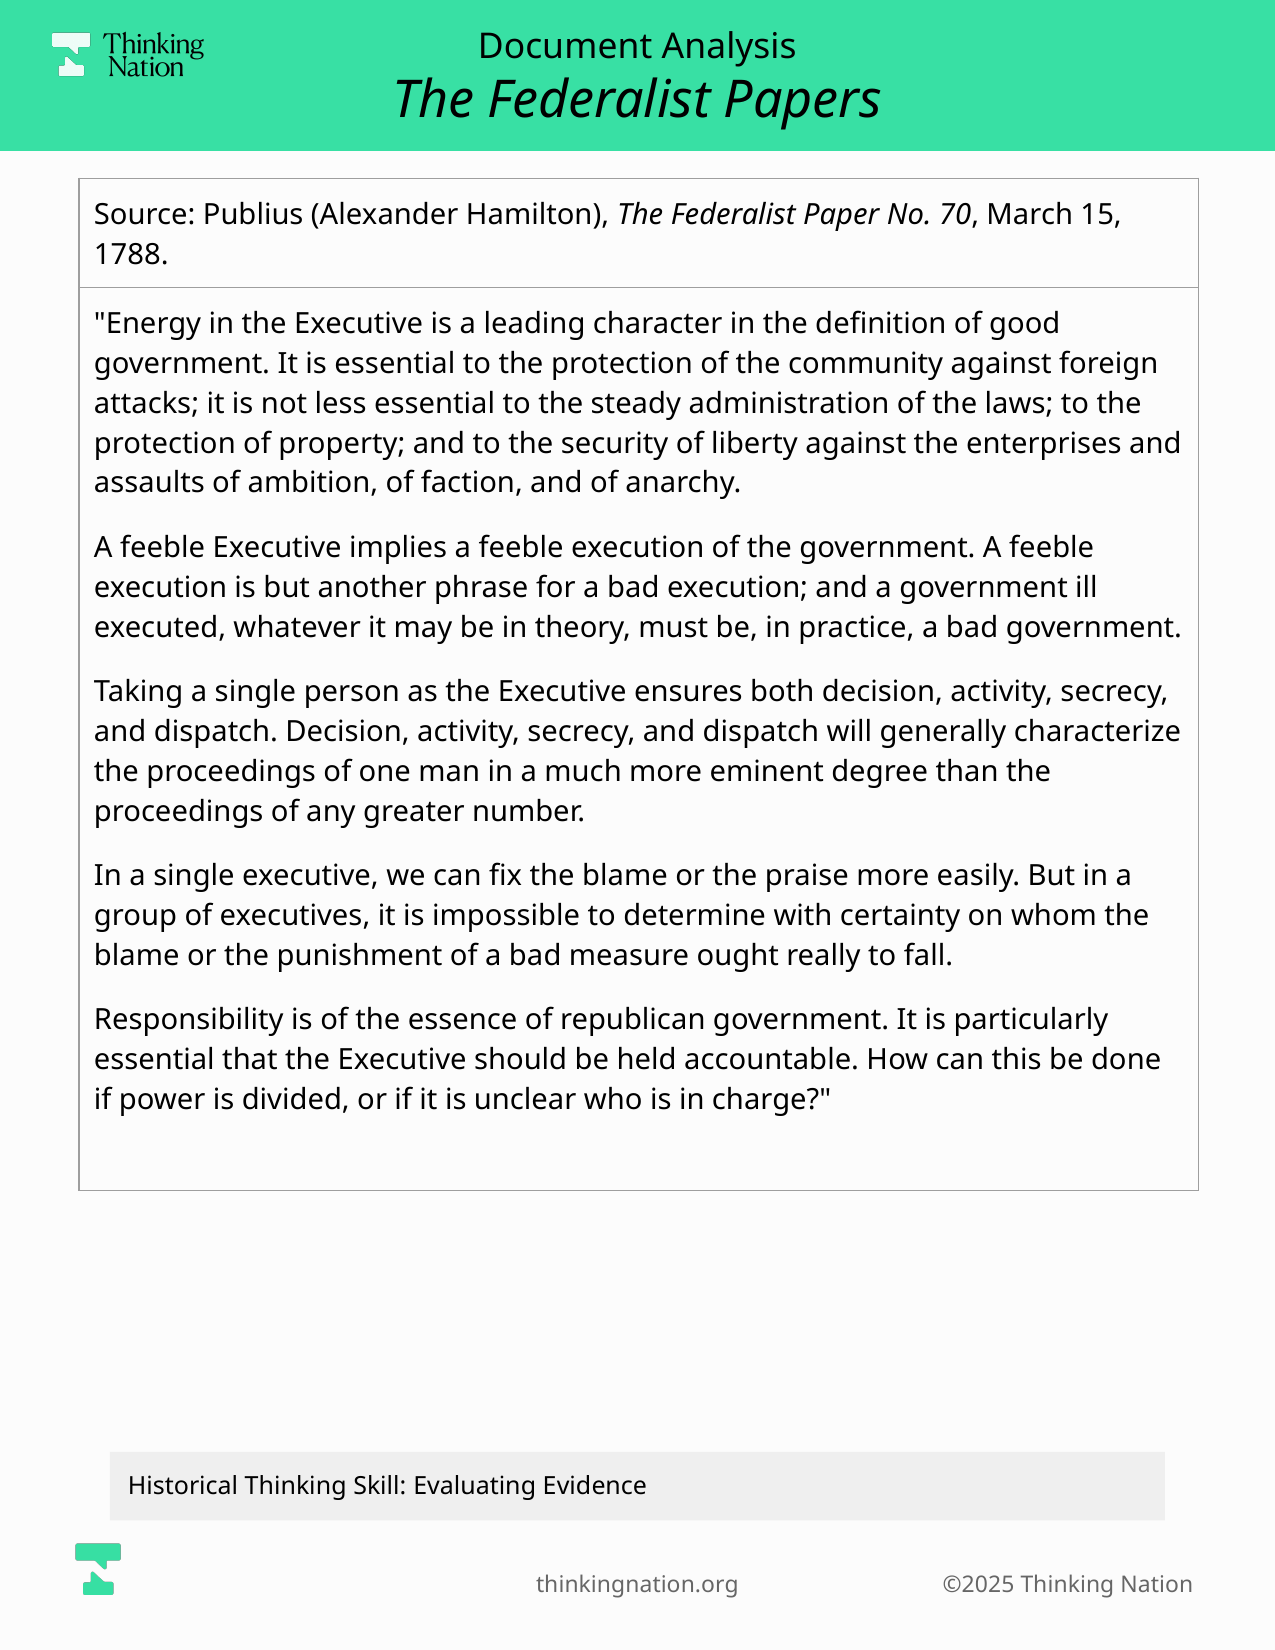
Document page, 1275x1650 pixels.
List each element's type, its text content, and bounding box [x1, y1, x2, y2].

text_box Document Analysis The Federalist Papers [0, 0, 1275, 151]
table_header Source: Publius (Alexander Hamilton), The Federalist Paper No. 70, March 15, 1788. [80, 179, 1198, 287]
picture [35, 17, 210, 91]
text_box ©2025 Thinking Nation [907, 1553, 1210, 1605]
text_box thinkingnation.org [486, 1553, 789, 1605]
table_cell "Energy in the Executive is a leading character in the definition of good government. It is essential to the protection of the community against foreign attacks; it is not less essential to the steady administration of the laws; to the protection of property; and to the security of liberty against the enterprises and assaults of ambition, of faction, and of anarchy. A feeble Executive implies a feeble execution of the government. A feeble execution is but another phrase for a bad execution; and a government ill executed, whatever it may be in theory, must be, in practice, a bad government. Taking a single person as the Executive ensures both decision, activity, secrecy, and dispatch. Decision, activity, secrecy, and dispatch will generally characterize the proceedings of one man in a much more eminent degree than the proceedings of any greater number. In a single executive, we can fix the blame or the praise more easily. But in a group of executives, it is impossible to determine with certainty on whom the blame or the punishment of a bad measure ought really to fall. Responsibility is of the essence of republican government. It is particularly essential that the Executive should be held accountable. How can this be done if power is divided, or if it is unclear who is in charge?" [80, 288, 1198, 1190]
picture [62, 1533, 134, 1605]
text_box Historical Thinking Skill: Evaluating Evidence [109, 1451, 1165, 1521]
